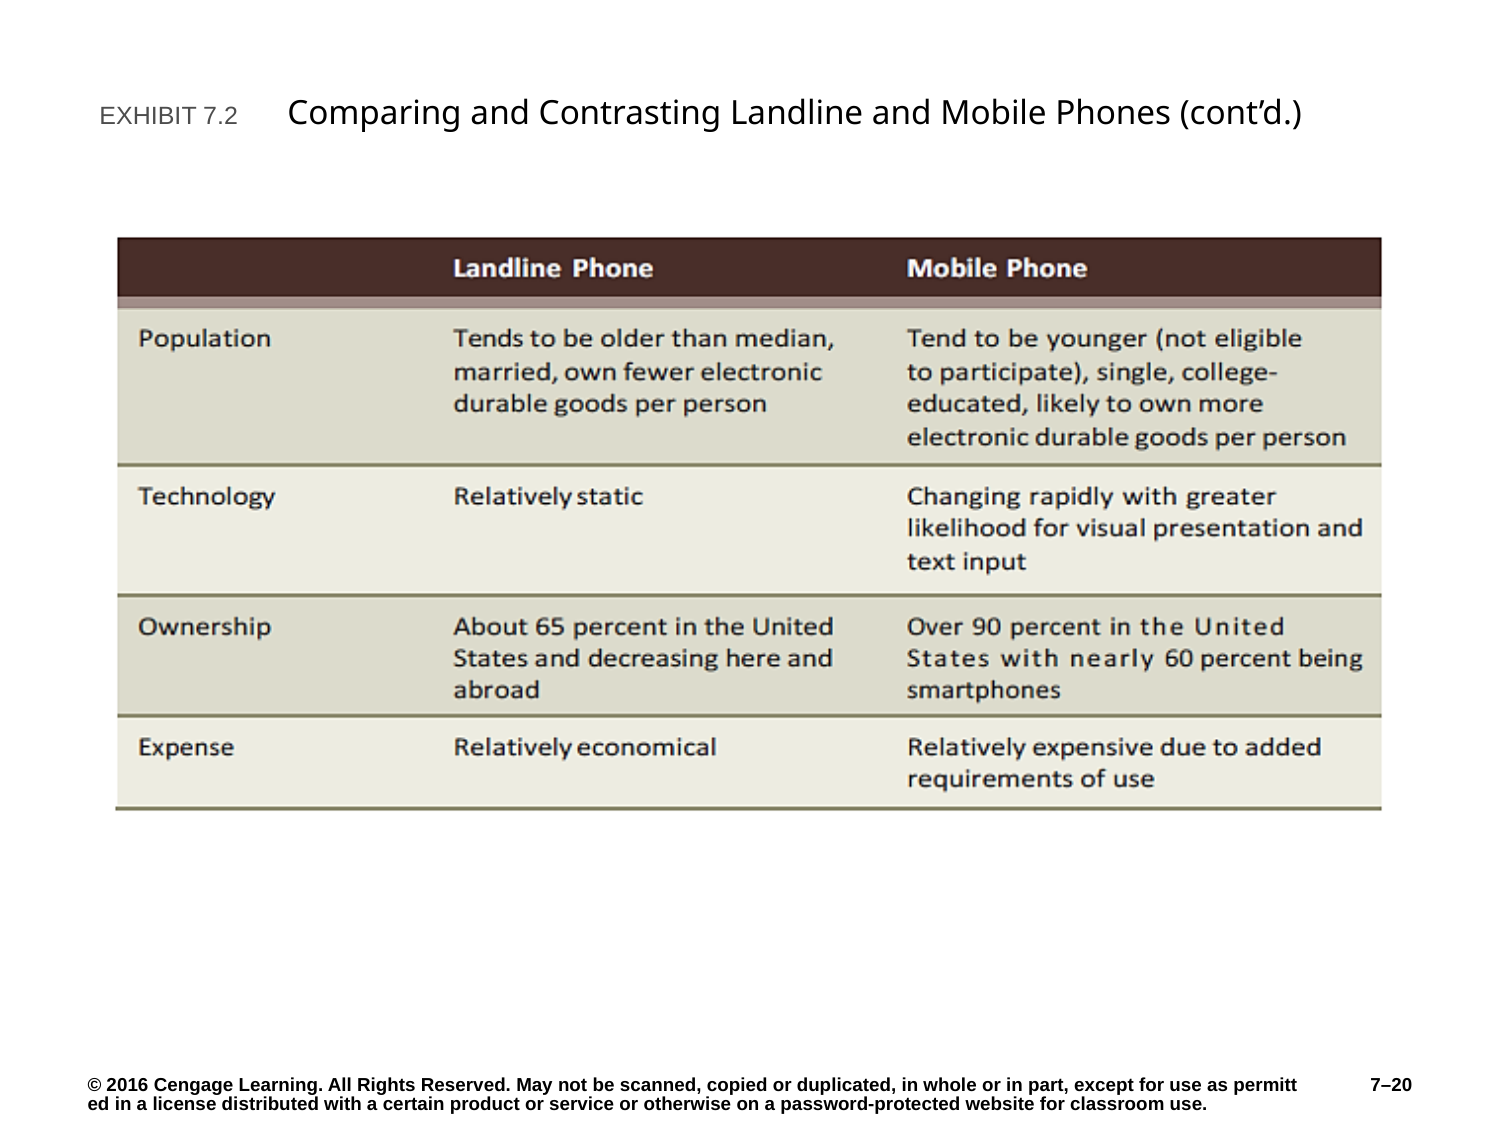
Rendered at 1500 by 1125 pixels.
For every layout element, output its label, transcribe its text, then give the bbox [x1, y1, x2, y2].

text_box EXHIBIT 7.2 Comparing and Contrasting Landline and Mobile Phones (cont’d.) [84, 84, 1414, 139]
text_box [112, 232, 1388, 815]
slide_number 7–20 [1050, 1042, 1413, 1103]
footer © 2016 Cengage Learning. All Rights Reserved. May not be scanned, copied or duplicated, in whole or in part, except for use as permitted in a license distributed with a certain product or service or otherwise on a password-protected website for classroom use. [87, 1057, 1050, 1103]
